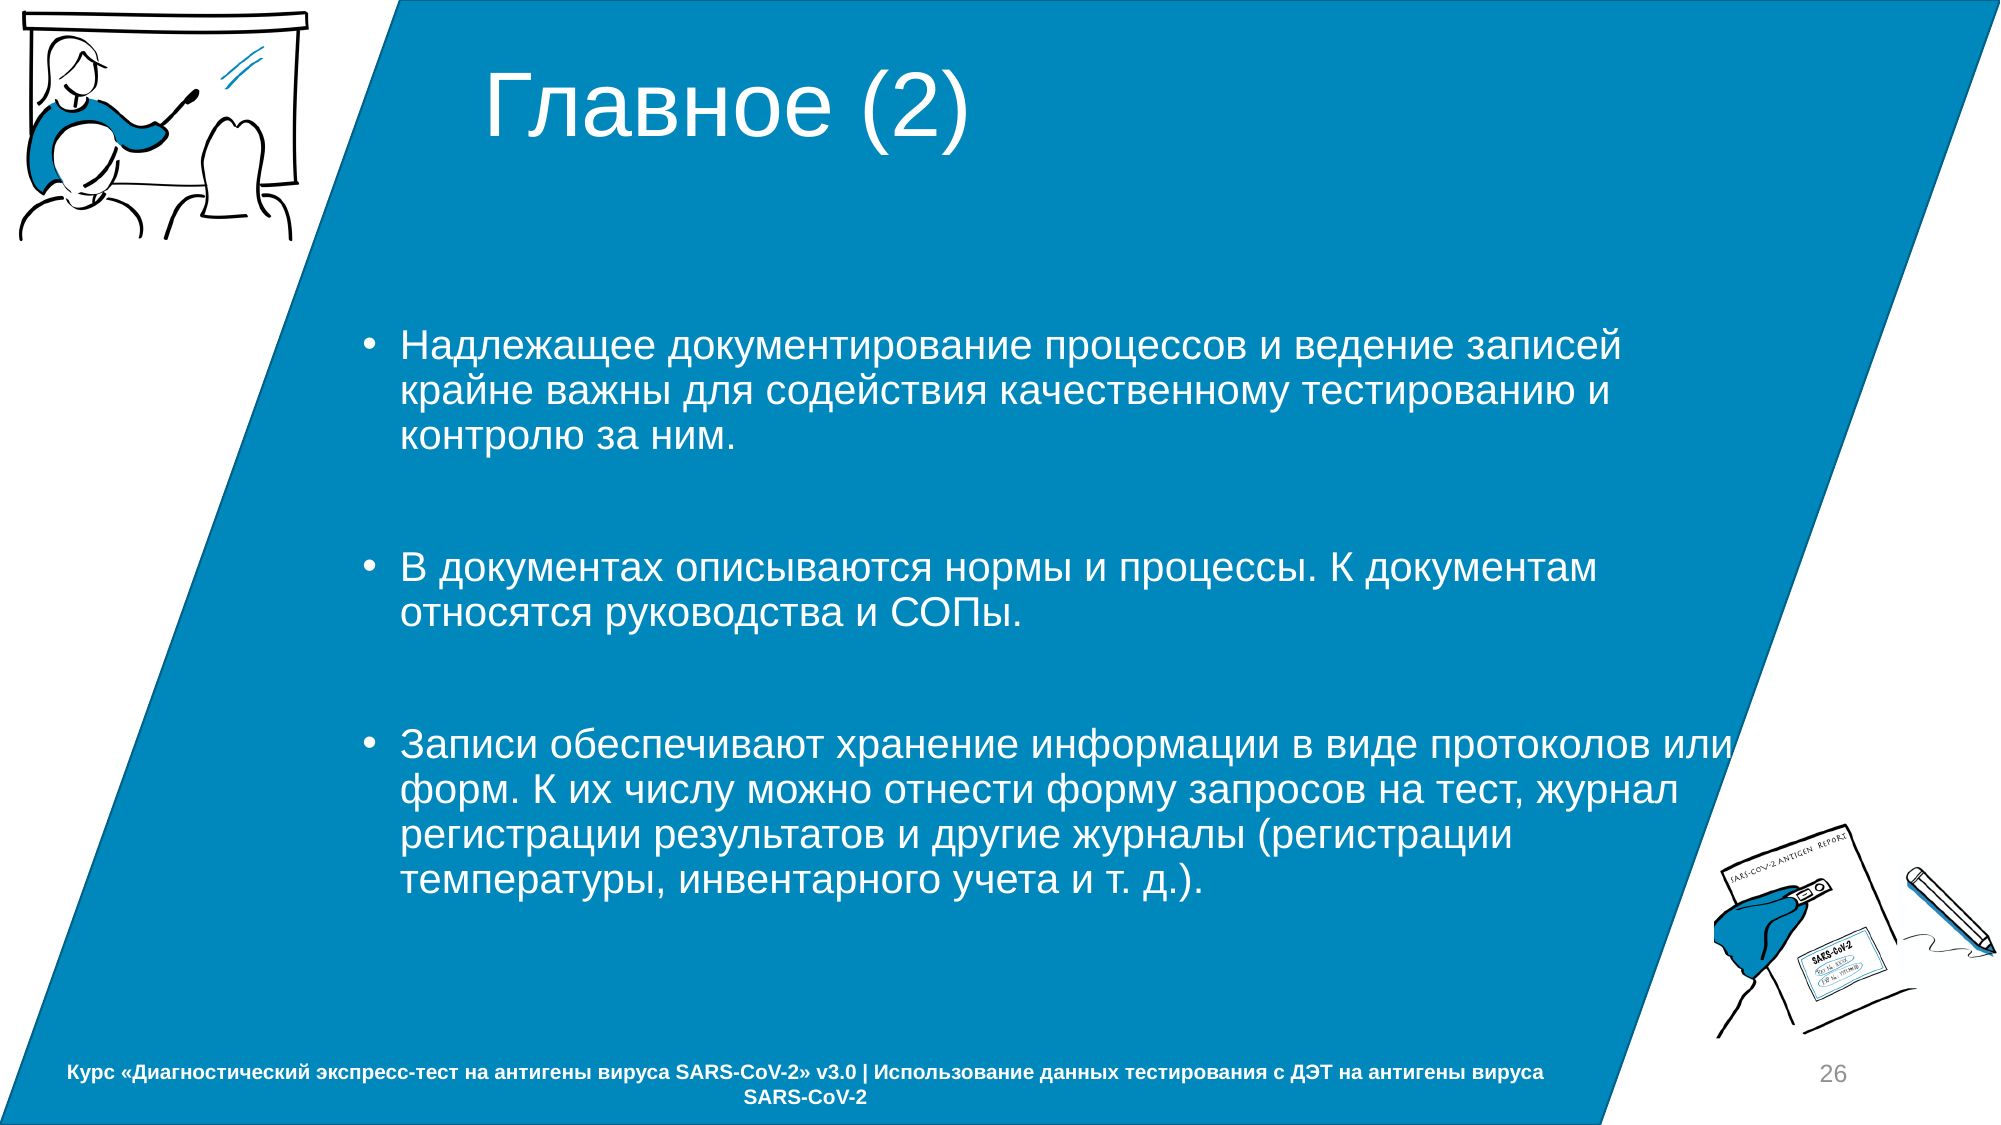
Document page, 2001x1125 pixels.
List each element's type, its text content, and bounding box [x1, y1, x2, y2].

text_box [0, 0, 2000, 1125]
picture [0, 0, 326, 255]
slide_number 26 [1609, 1045, 1863, 1103]
footer Курс «Диагностический экспресс-тест на антигены вируса SARS-CoV-2» v3.0 | Использование данных тестирования с ДЭТ на антигены вируса SARS-CoV-2 [33, 1042, 1577, 1125]
picture [1714, 812, 2000, 1040]
text_box Главное (2) [468, 49, 1236, 205]
text_box Надлежащее документирование процессов и ведение записей крайне важны для содействия качественному тестированию и контролю за ним. В документах описываются нормы и процессы. К документам относятся руководства и СОПы. Записи обеспечивают хранение информации в виде протоколов или форм. К их числу можно отнести форму запросов на тест, журнал регистрации результатов и другие журналы (регистрации температуры, инвентарного учета и т. д.). [347, 316, 1763, 1045]
